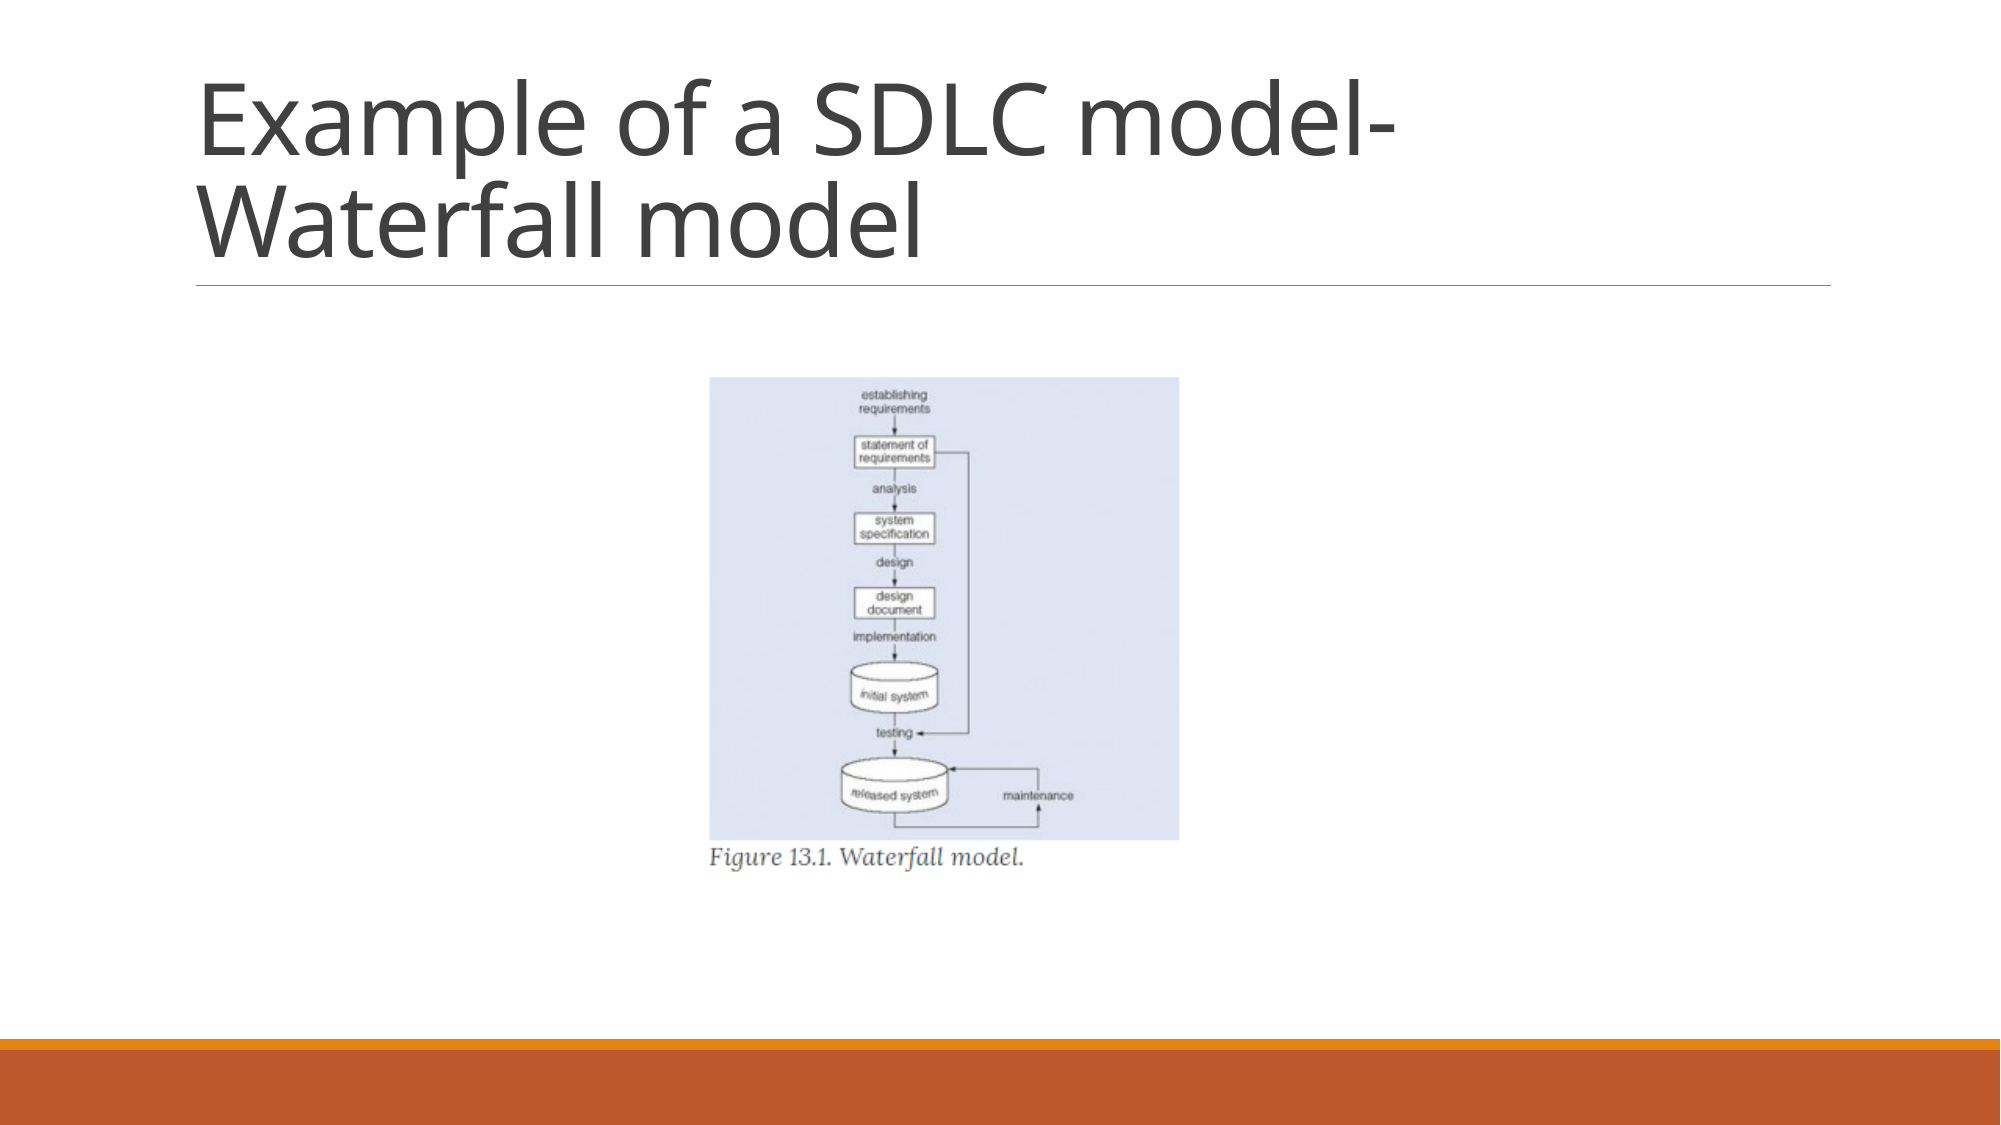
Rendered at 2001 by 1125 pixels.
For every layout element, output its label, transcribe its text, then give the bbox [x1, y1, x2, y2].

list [627, 365, 1383, 901]
title Example of a SDLC model- Waterfall model [180, 47, 1830, 285]
